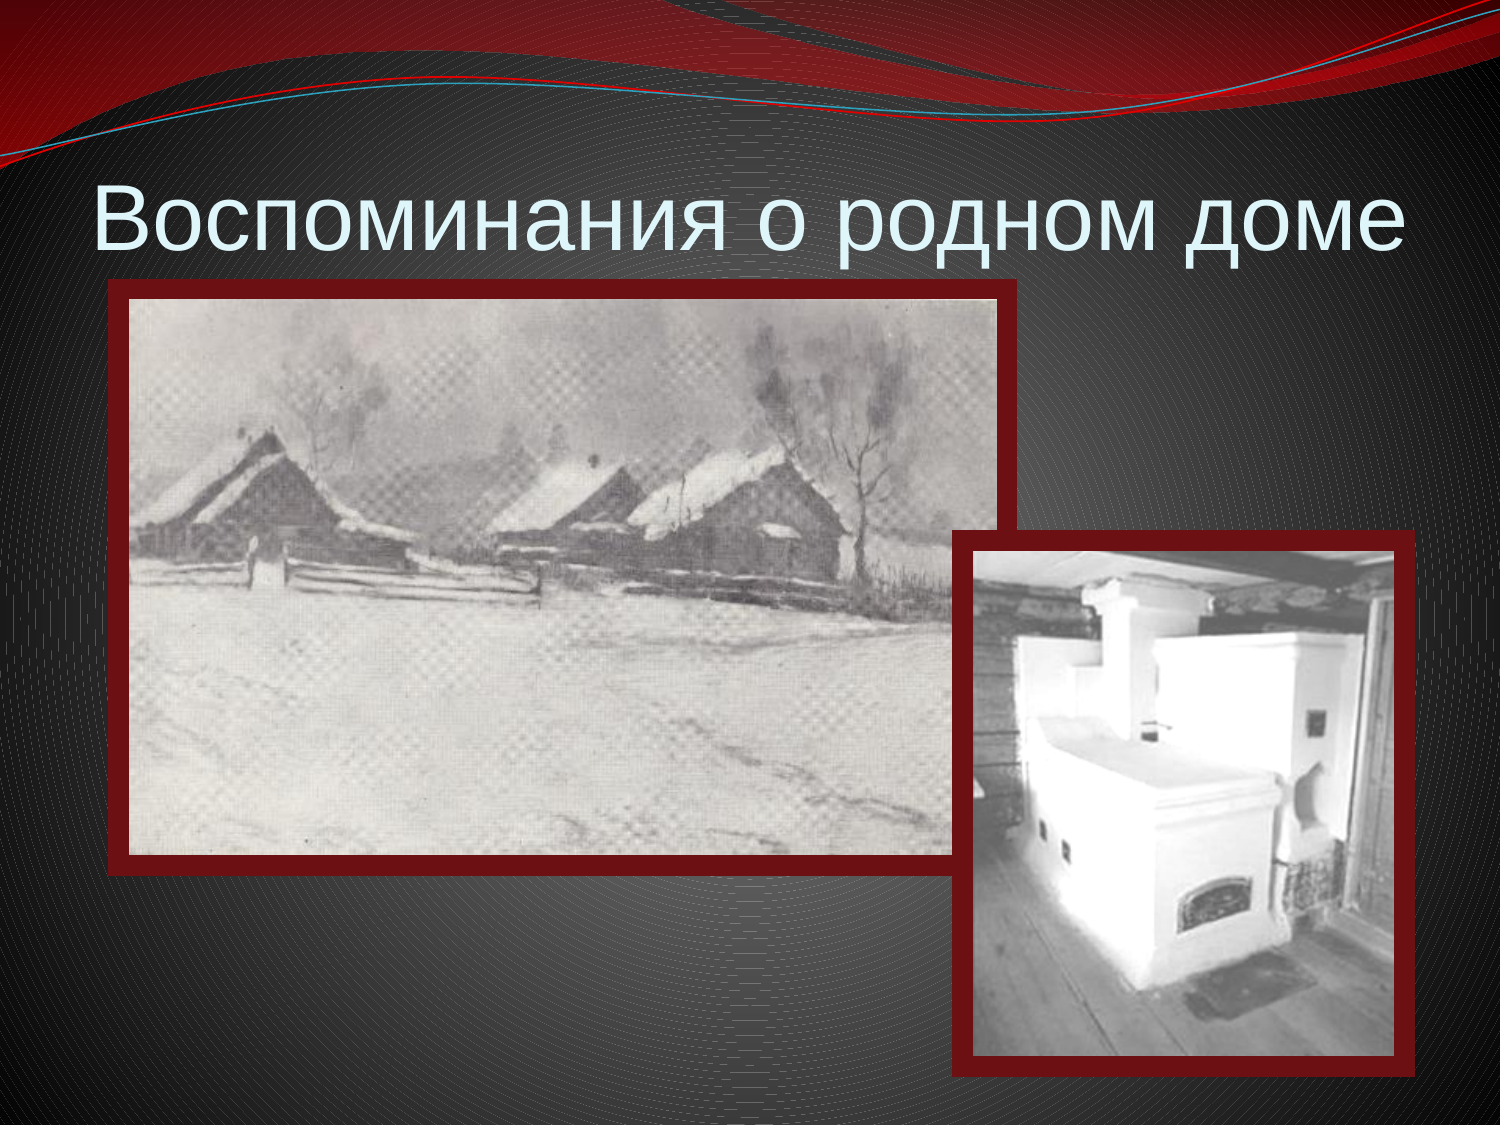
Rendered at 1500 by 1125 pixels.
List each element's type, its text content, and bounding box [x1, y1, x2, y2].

picture [128, 299, 1395, 1057]
title Воспоминания о родном доме [58, 142, 1442, 270]
